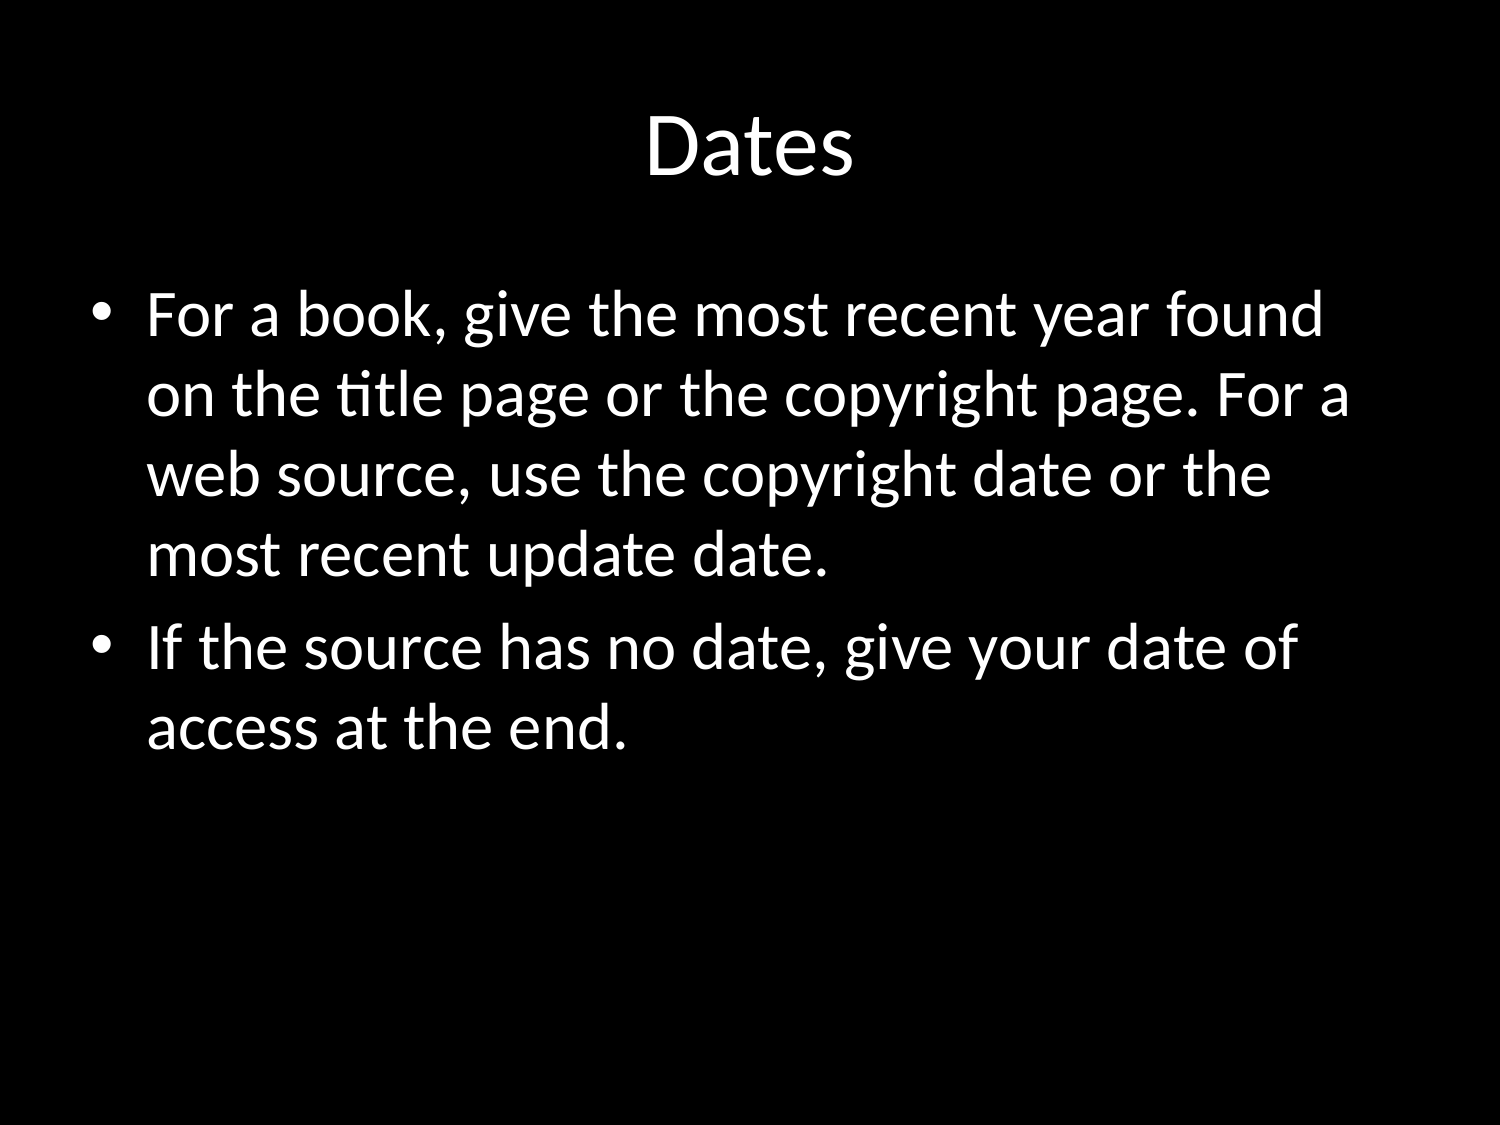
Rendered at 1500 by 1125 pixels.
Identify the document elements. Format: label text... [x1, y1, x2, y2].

title Dates [75, 45, 1425, 233]
list For a book, give the most recent year found on the title page or the copyright page. For a web source, use the copyright date or the most recent update date. If the source has no date, give your date of access at the end. [75, 262, 1425, 1005]
